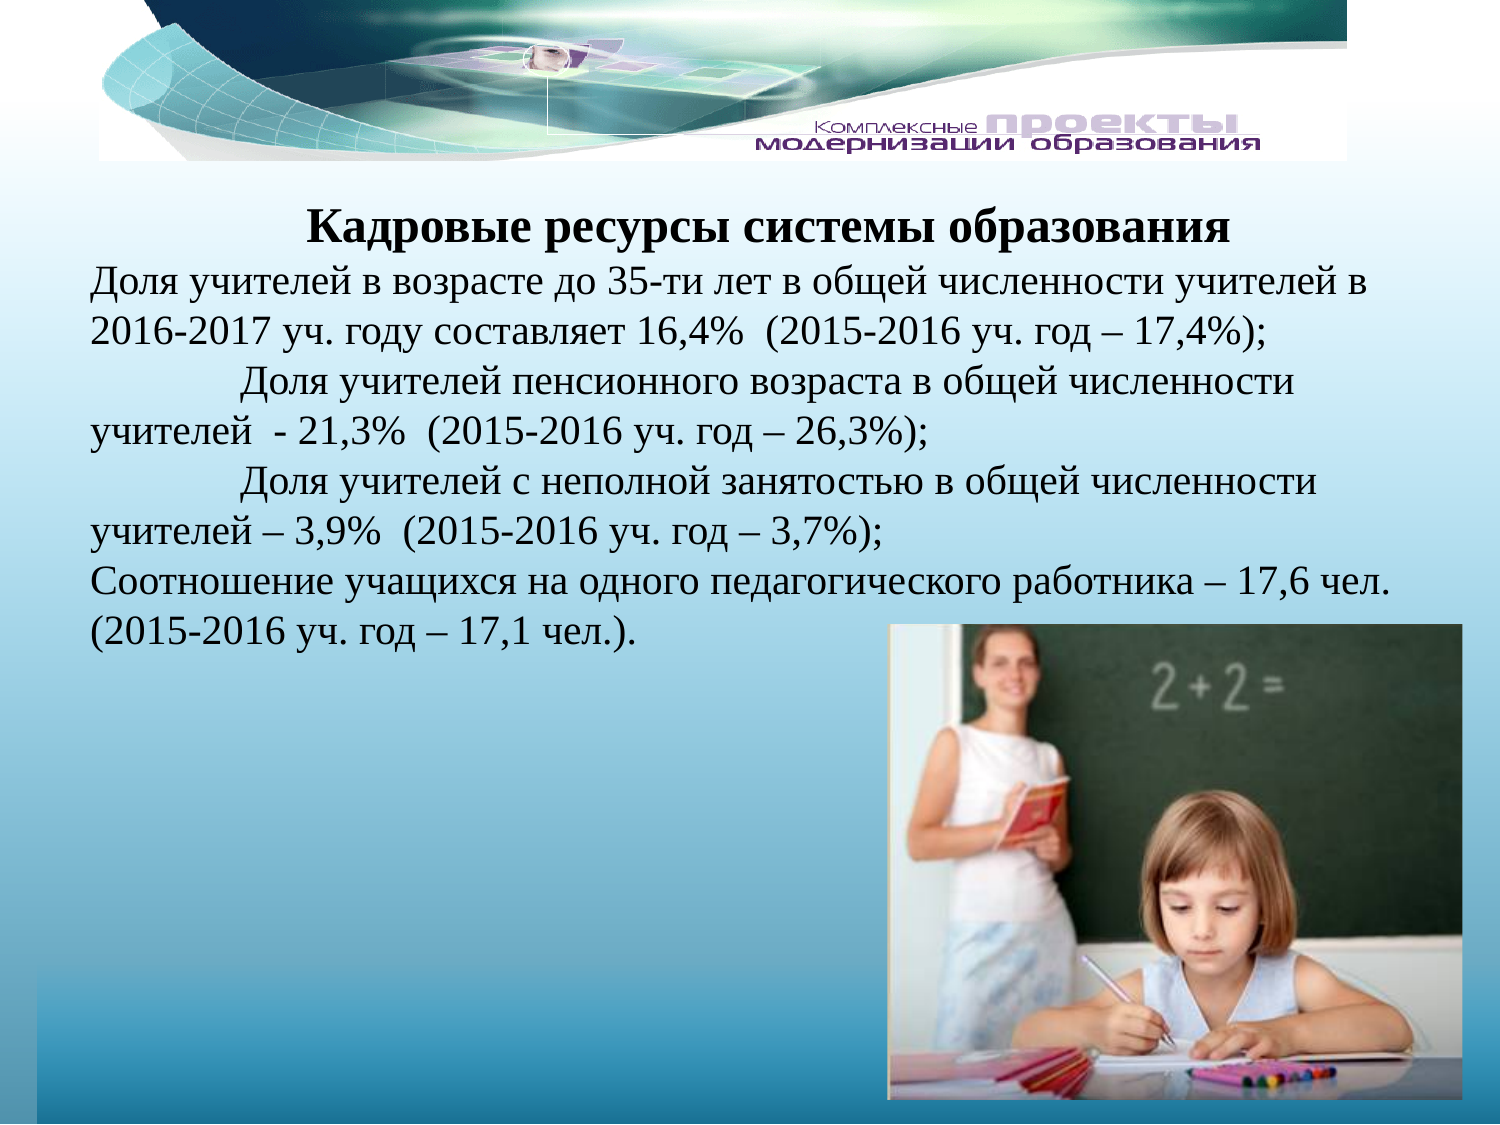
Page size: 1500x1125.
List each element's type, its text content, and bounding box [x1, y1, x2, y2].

text_box [0, 99, 1500, 1124]
picture [99, 0, 1347, 162]
text_box [37, 962, 1500, 1124]
text_box Кадровые ресурсы системы образования Доля учителей в возрасте до 35-ти лет в общей численности учителей в 2016-2017 уч. году составляет 16,4% (2015-2016 уч. год – 17,4%); Доля учителей пенсионного возраста в общей численности учителей - 21,3% (2015-2016 уч. год – 26,3%); Доля учителей с неполной занятостью в общей численности учителей – 3,9% (2015-2016 уч. год – 3,7%); Соотношение учащихся на одного педагогического работника – 17,6 чел. (2015-2016 уч. год – 17,1 чел.). [75, 184, 1463, 710]
picture [887, 624, 1463, 1101]
